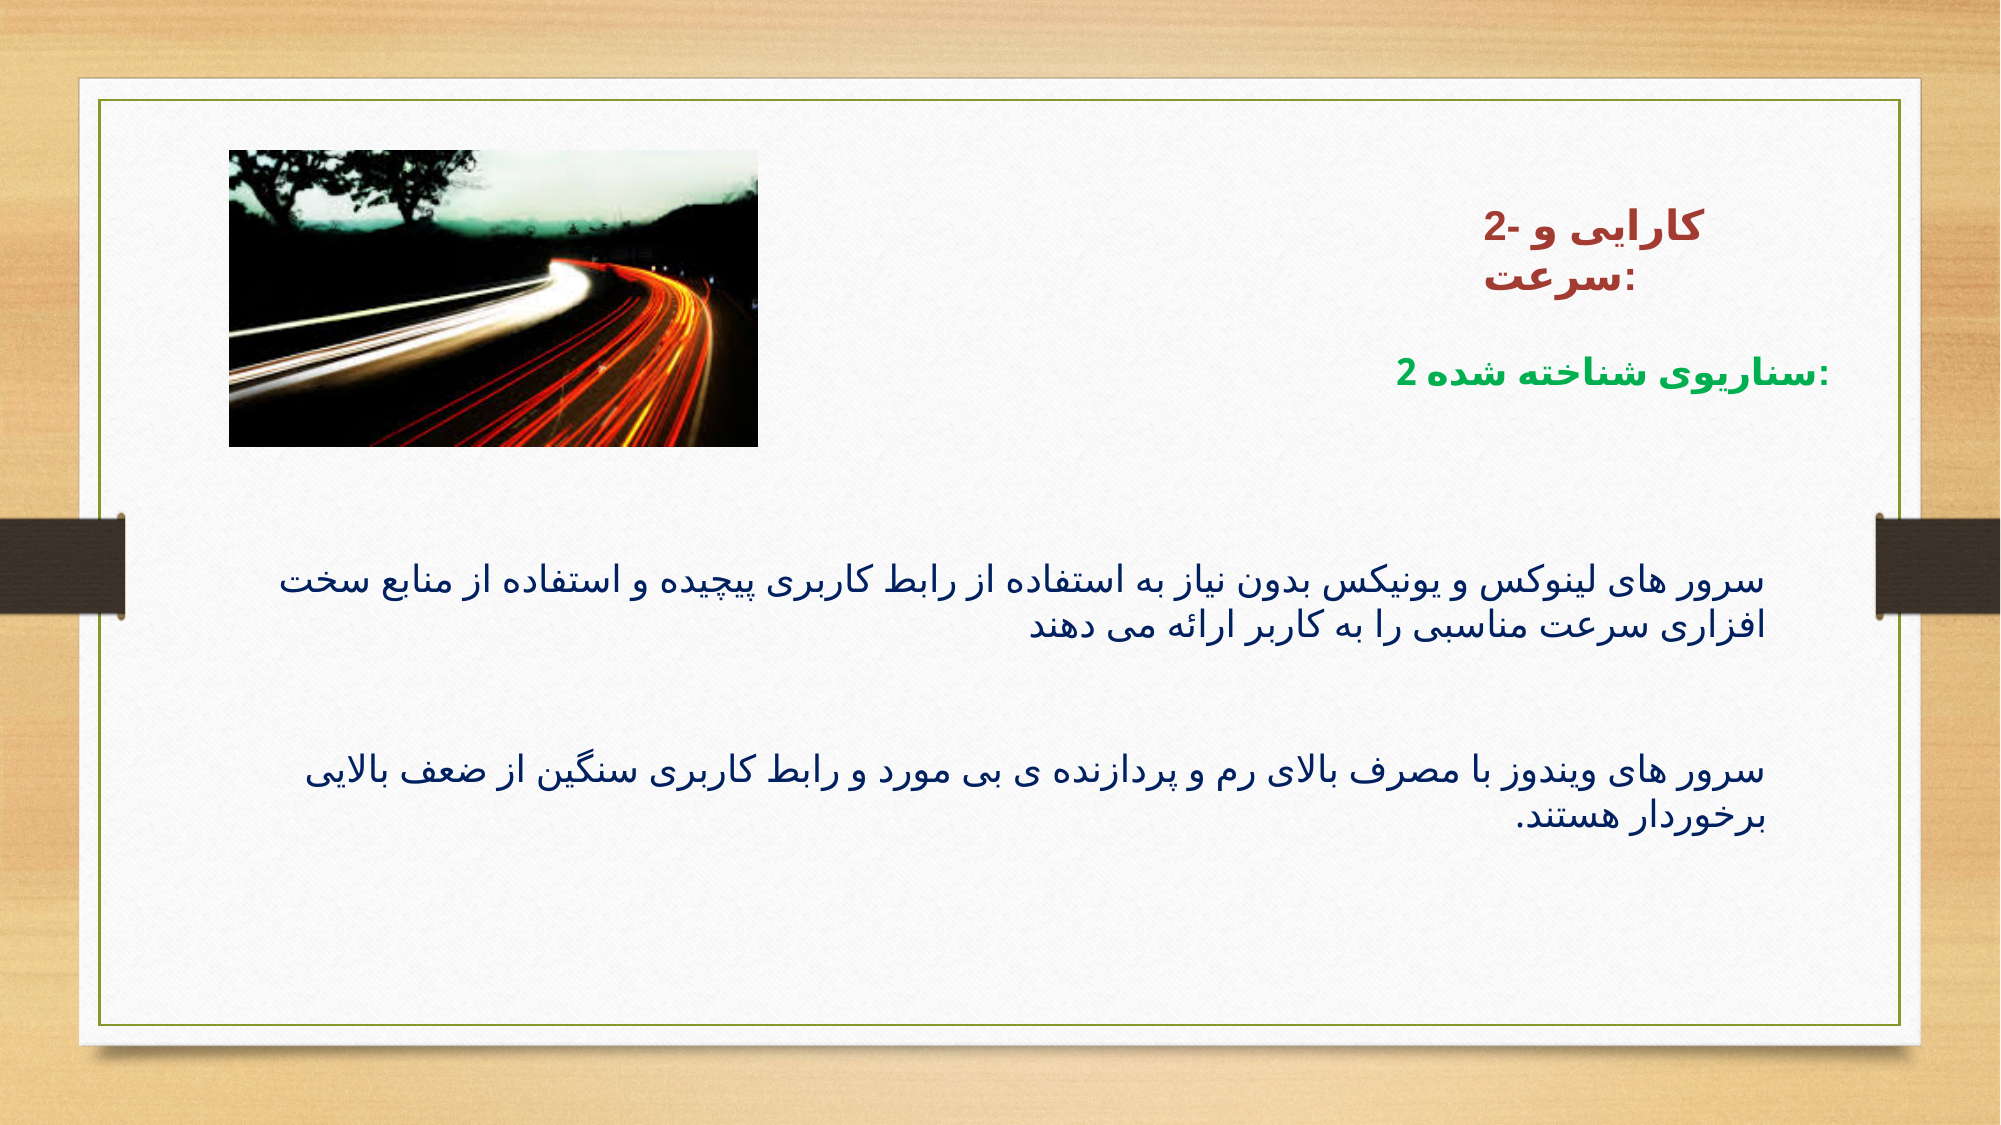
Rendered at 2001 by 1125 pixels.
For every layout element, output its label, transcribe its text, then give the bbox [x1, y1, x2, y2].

text_box سرور های ویندوز با مصرف بالای رم و پردازنده ی بی مورد و رابط کاربری سنگین از ضعف بالایی برخوردار هستند. [148, 737, 1783, 843]
picture [0, 0, 2001, 1125]
text_box 2- کارایی و سرعت: [1468, 191, 1841, 307]
text_box سرور های لینوکس و یونیکس بدون نیاز به استفاده از رابط کاربری پیچیده و استفاده از منابع سخت افزاری سرعت مناسبی را به کاربر ارائه می دهند [162, 547, 1783, 653]
text_box سناریوی شناخته شده 2: [1381, 340, 1846, 401]
